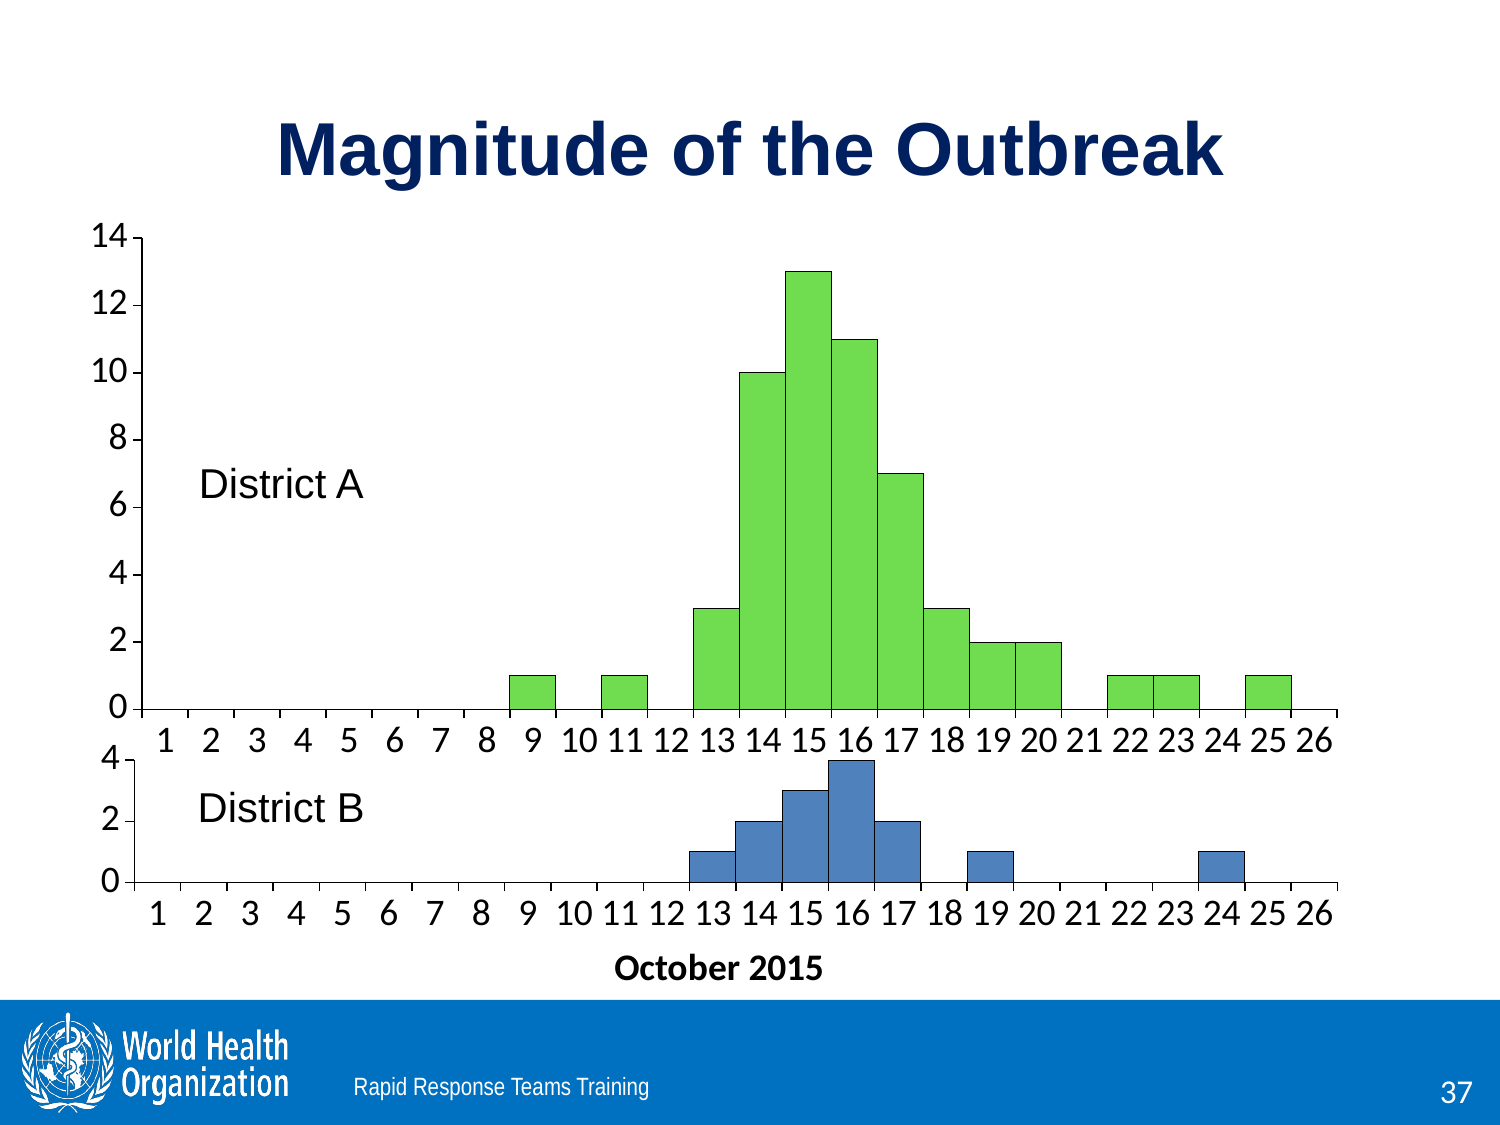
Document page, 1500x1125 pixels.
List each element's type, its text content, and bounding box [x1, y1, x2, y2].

chart [63, 207, 1364, 1026]
text_box Magnitude of the Outbreak [62, 93, 1439, 256]
picture [21, 1012, 288, 1113]
